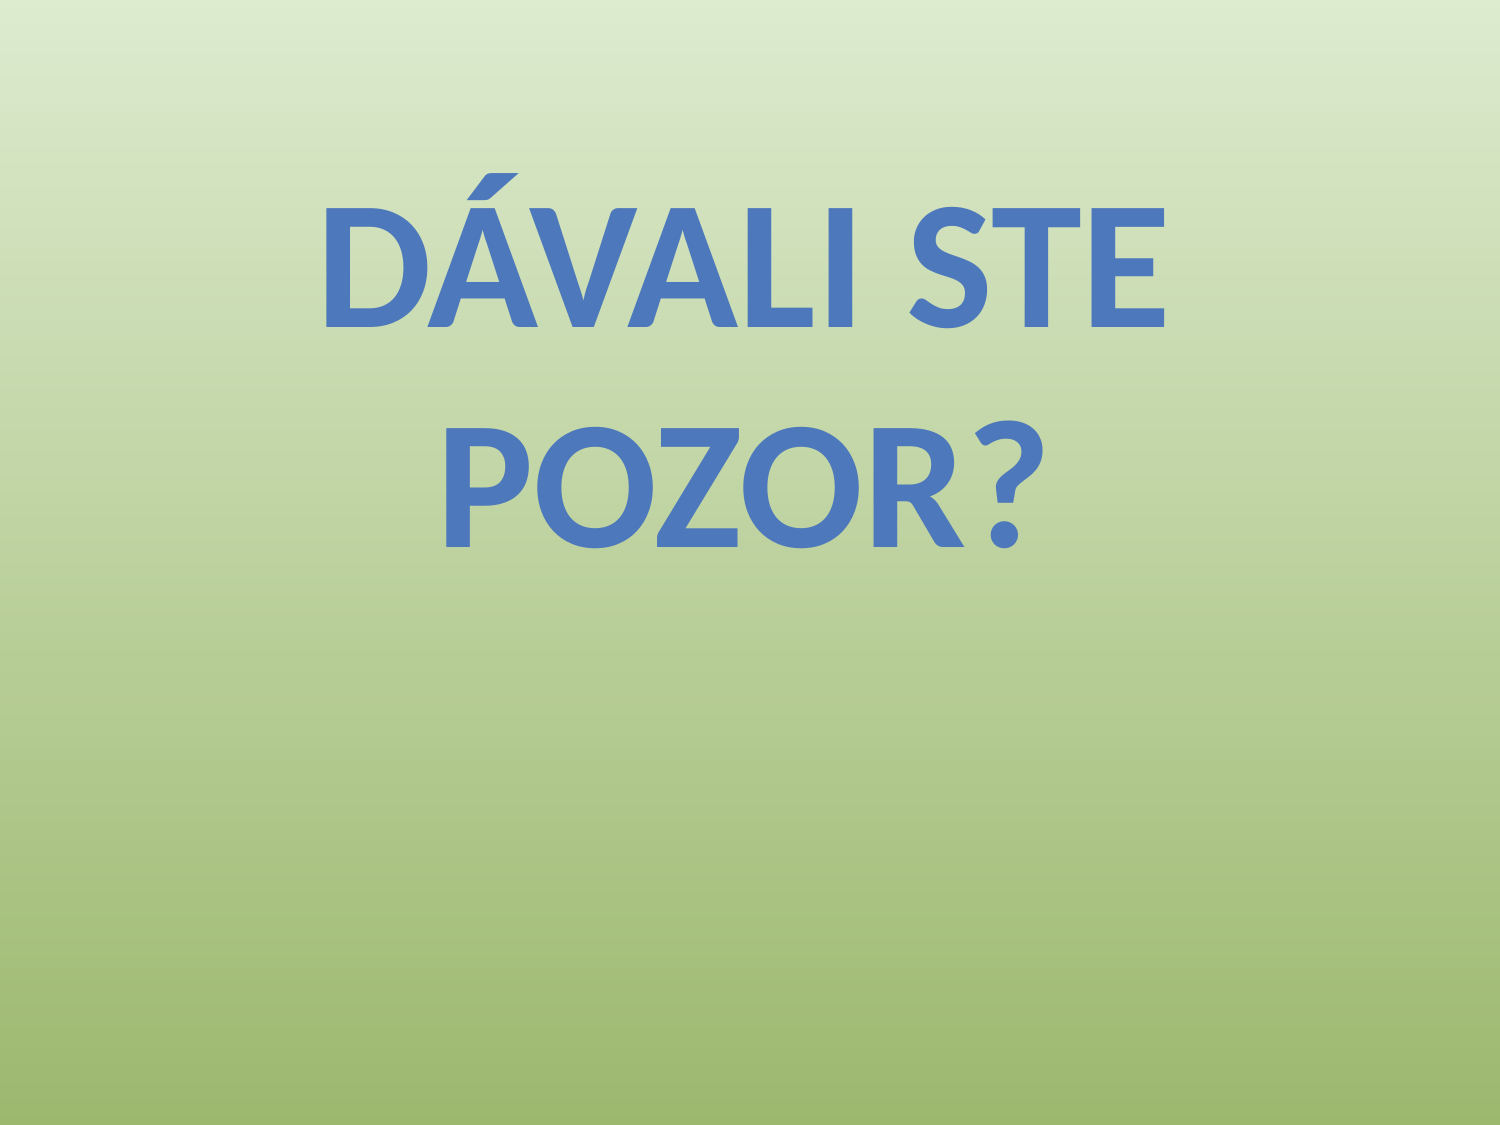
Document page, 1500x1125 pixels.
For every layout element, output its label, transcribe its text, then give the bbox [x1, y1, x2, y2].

text_box Dávali ste pozor? [76, 137, 1412, 592]
